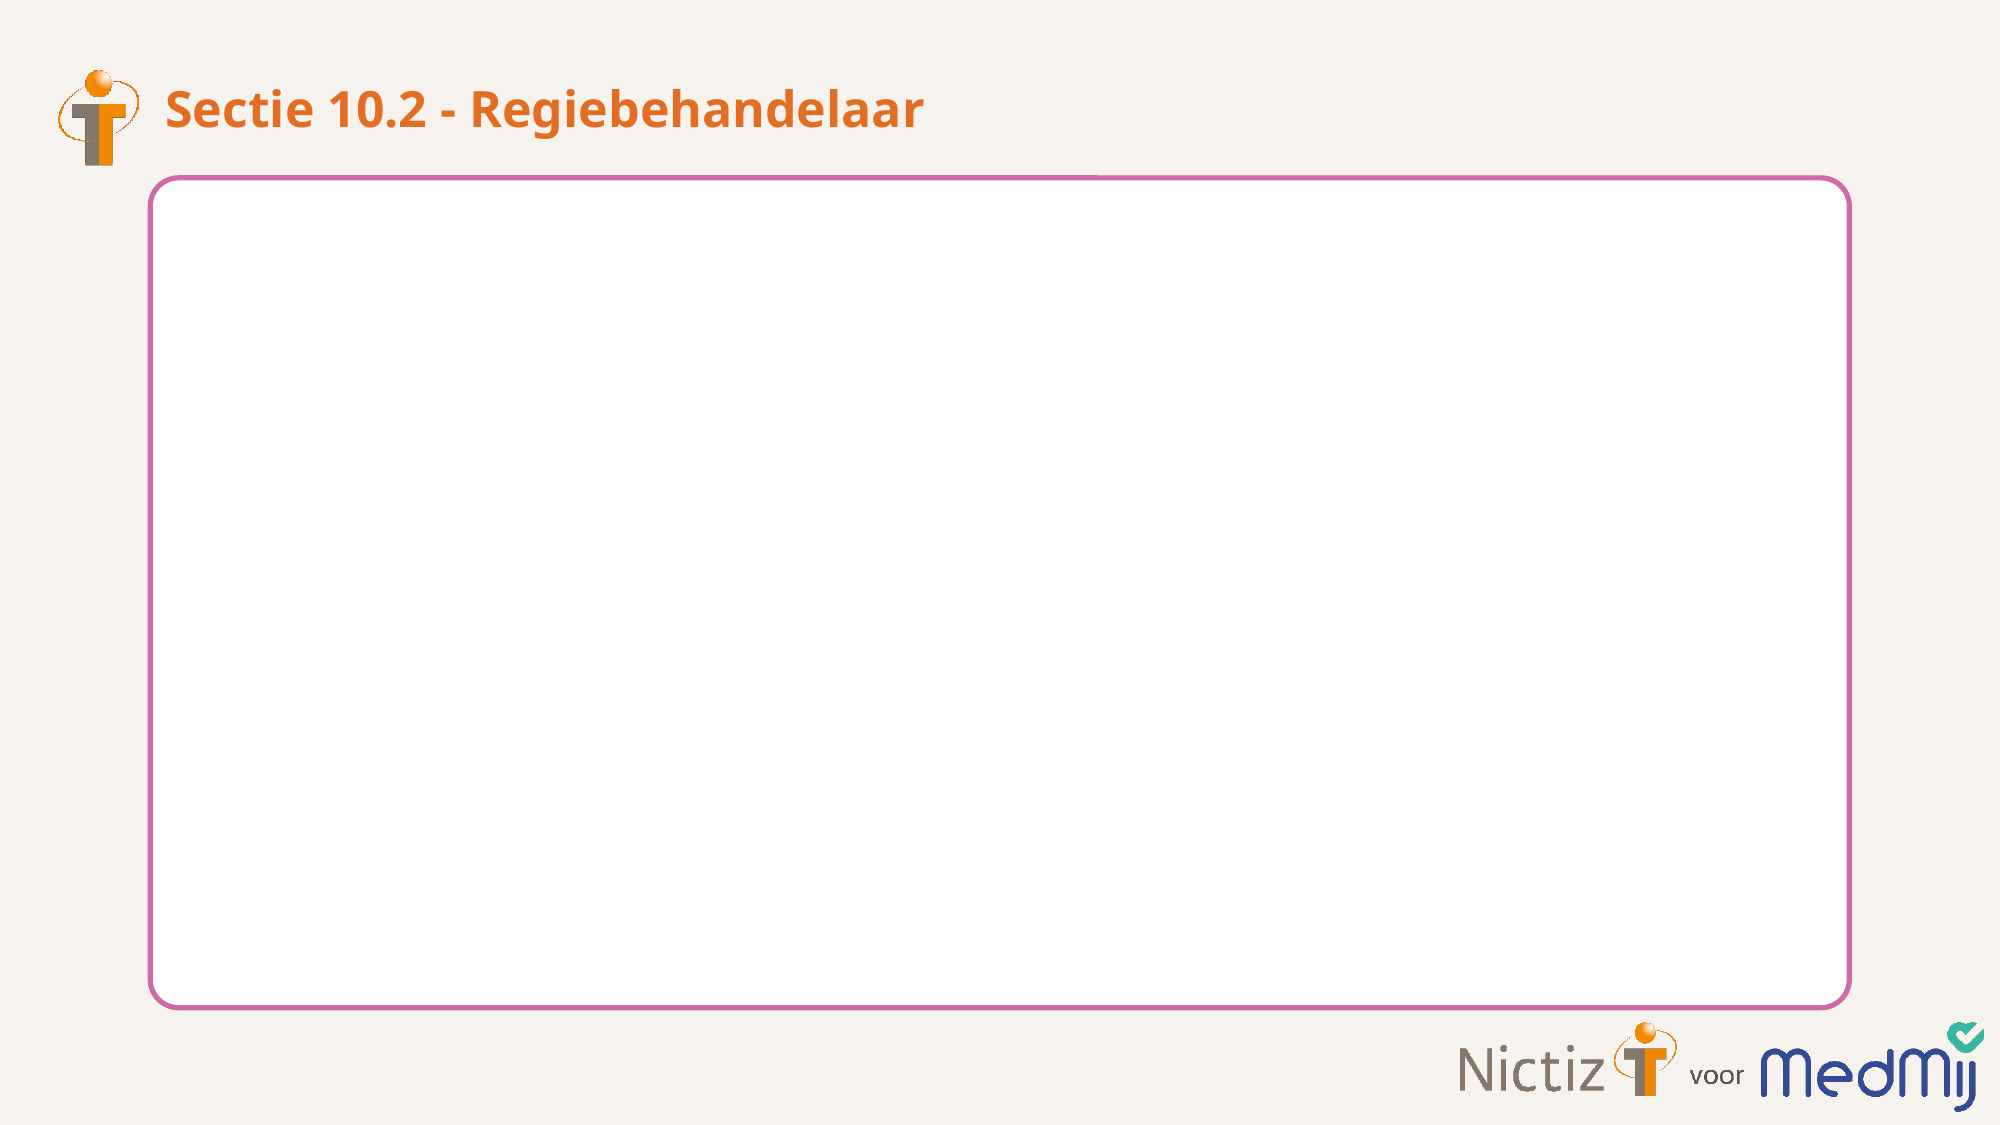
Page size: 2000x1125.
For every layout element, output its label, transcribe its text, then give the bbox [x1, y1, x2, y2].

picture [50, 66, 151, 187]
title Sectie 10.2 - Regiebehandelaar [150, 76, 1850, 165]
picture [1457, 1019, 1988, 1113]
